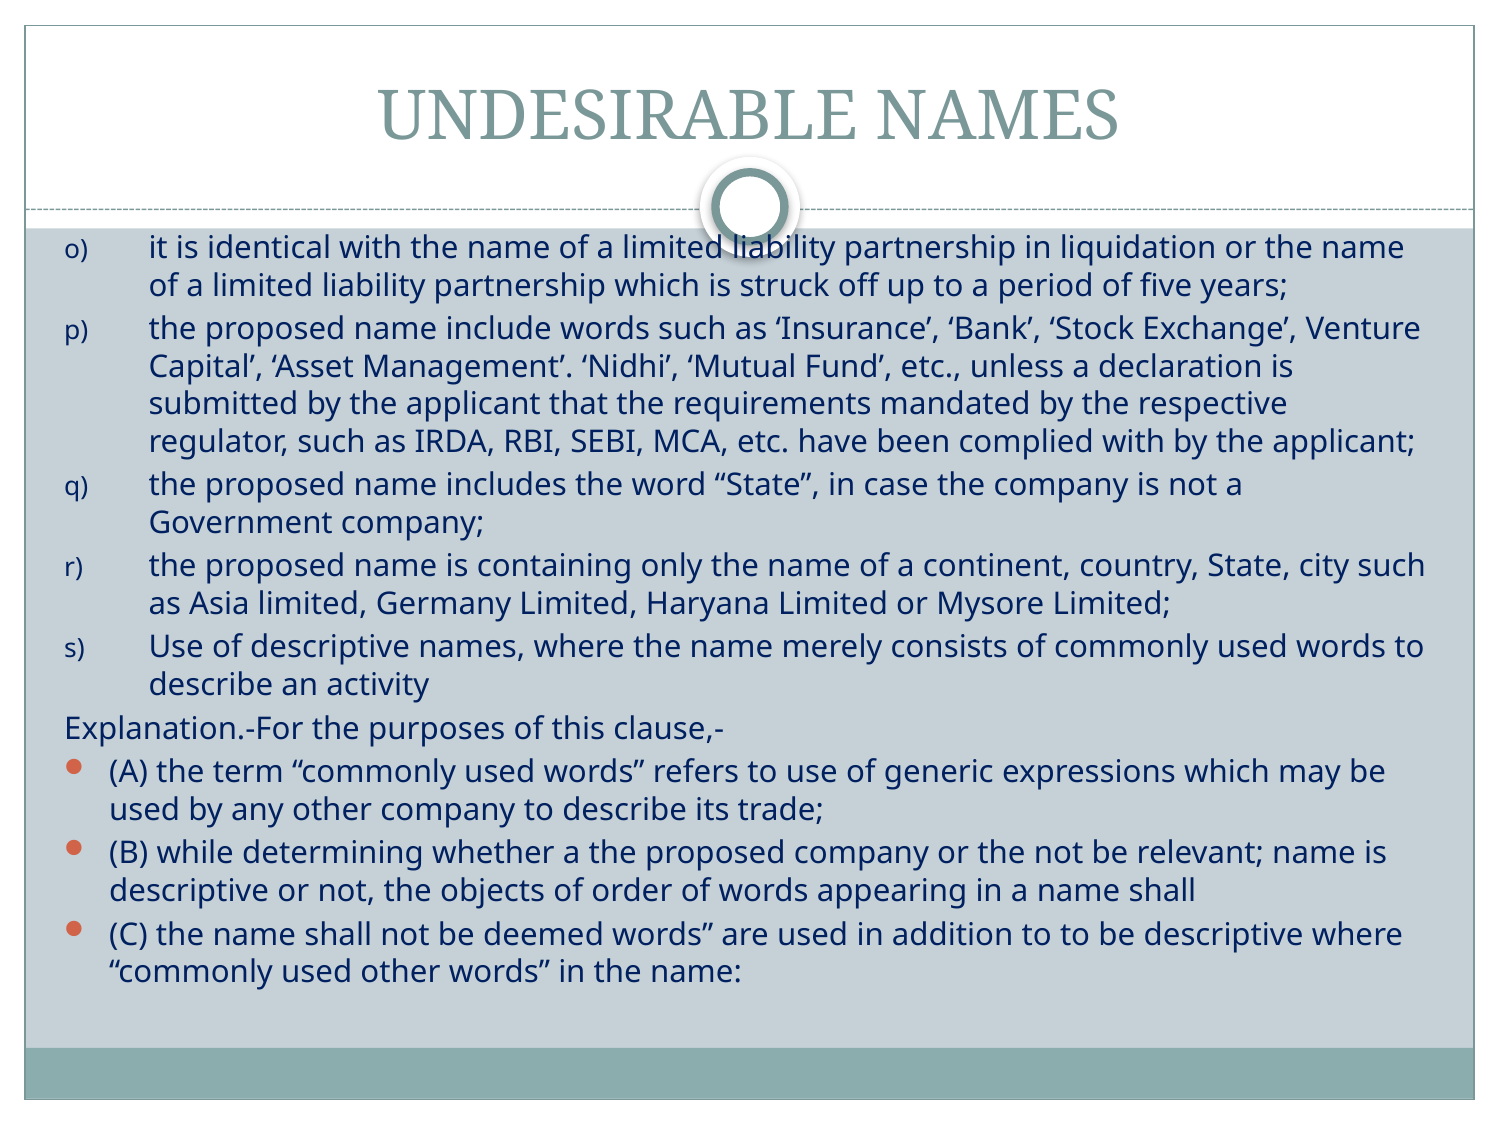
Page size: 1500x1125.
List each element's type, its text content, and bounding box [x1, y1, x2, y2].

list it is identical with the name of a limited liability partnership in liquidation or the name of a limited liability partnership which is struck off up to a period of five years; the proposed name include words such as ‘Insurance’, ‘Bank’, ‘Stock Exchange’, Venture Capital’, ‘Asset Management’. ‘Nidhi’, ‘Mutual Fund’, etc., unless a declaration is submitted by the applicant that the requirements mandated by the respective regulator, such as IRDA, RBI, SEBI, MCA, etc. have been complied with by the applicant; the proposed name includes the word “State”, in case the company is not a Government company; the proposed name is containing only the name of a continent, country, State, city such as Asia limited, Germany Limited, Haryana Limited or Mysore Limited; Use of descriptive names, where the name merely consists of commonly used words to describe an activity Explanation.-For the purposes of this clause,- (A) the term “commonly used words” refers to use of generic expressions which may be used by any other company to describe its trade; (B) while determining whether a the proposed company or the not be relevant; name is descriptive or not, the objects of order of words appearing in a name shall (C) the name shall not be deemed words” are used in addition to to be descriptive where “commonly used other words” in the name: [49, 219, 1445, 1001]
title UNDESIRABLE NAMES [49, 37, 1450, 161]
